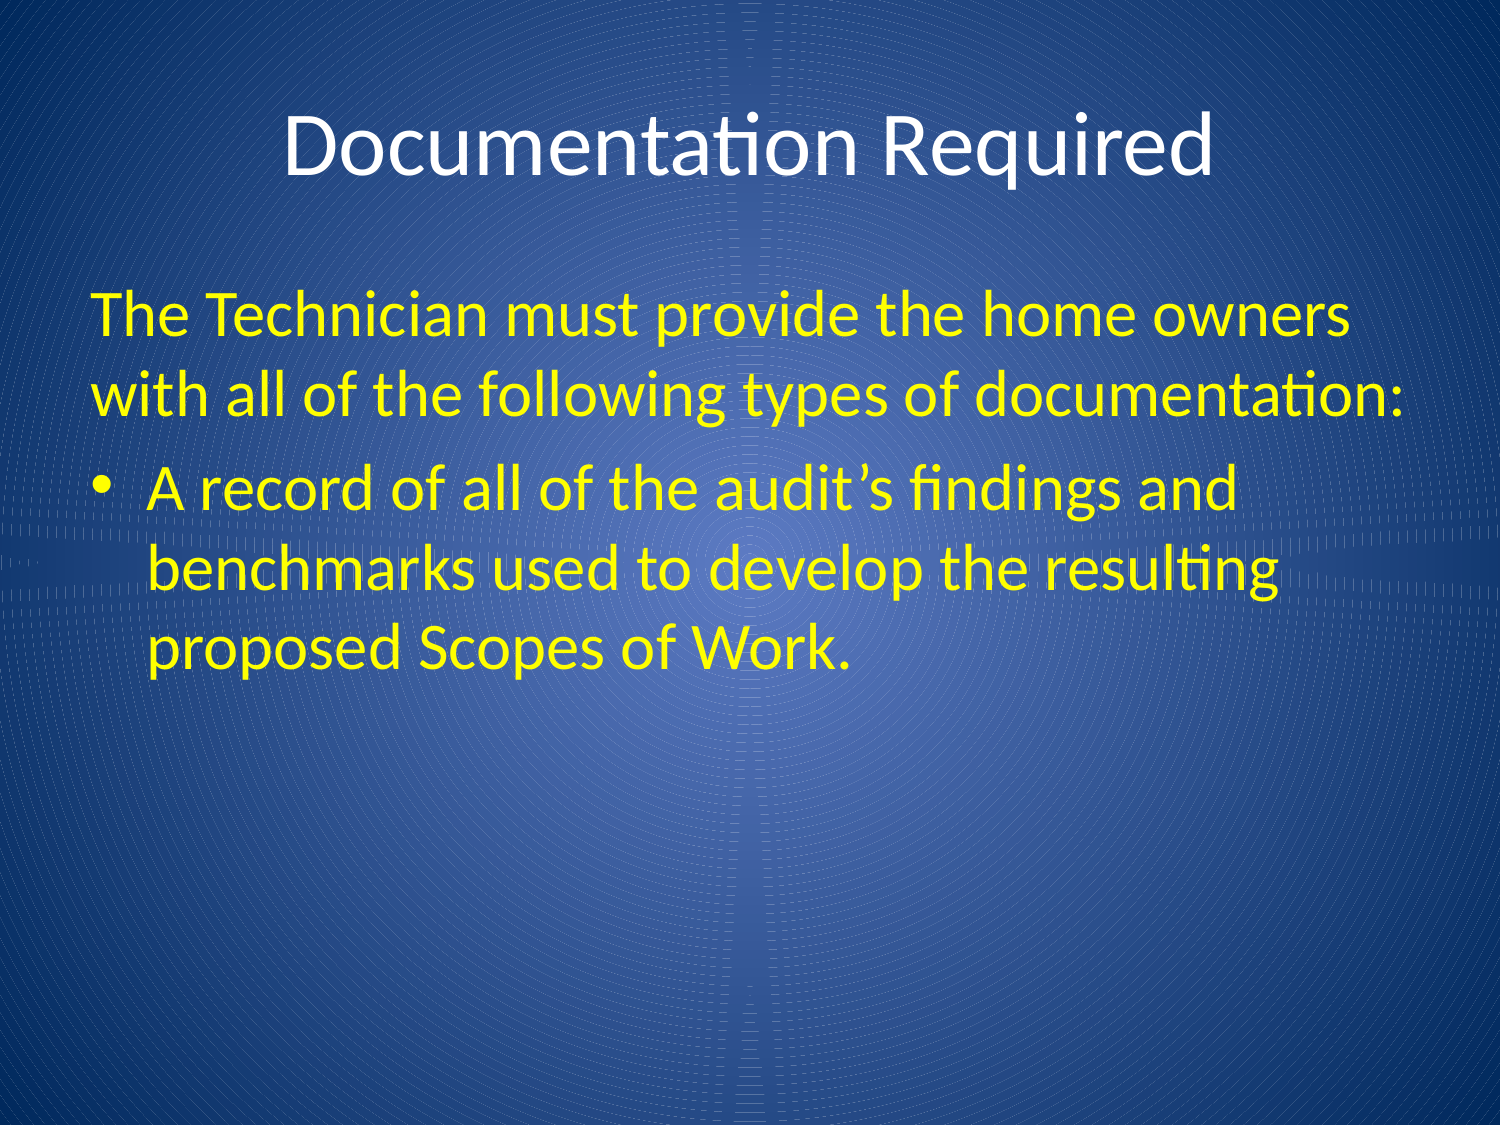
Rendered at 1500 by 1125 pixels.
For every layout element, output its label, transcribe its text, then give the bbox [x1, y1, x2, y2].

title Documentation Required [75, 45, 1425, 233]
list The Technician must provide the home owners with all of the following types of documentation: A record of all of the audit’s findings and benchmarks used to develop the resulting proposed Scopes of Work. [75, 262, 1425, 1005]
